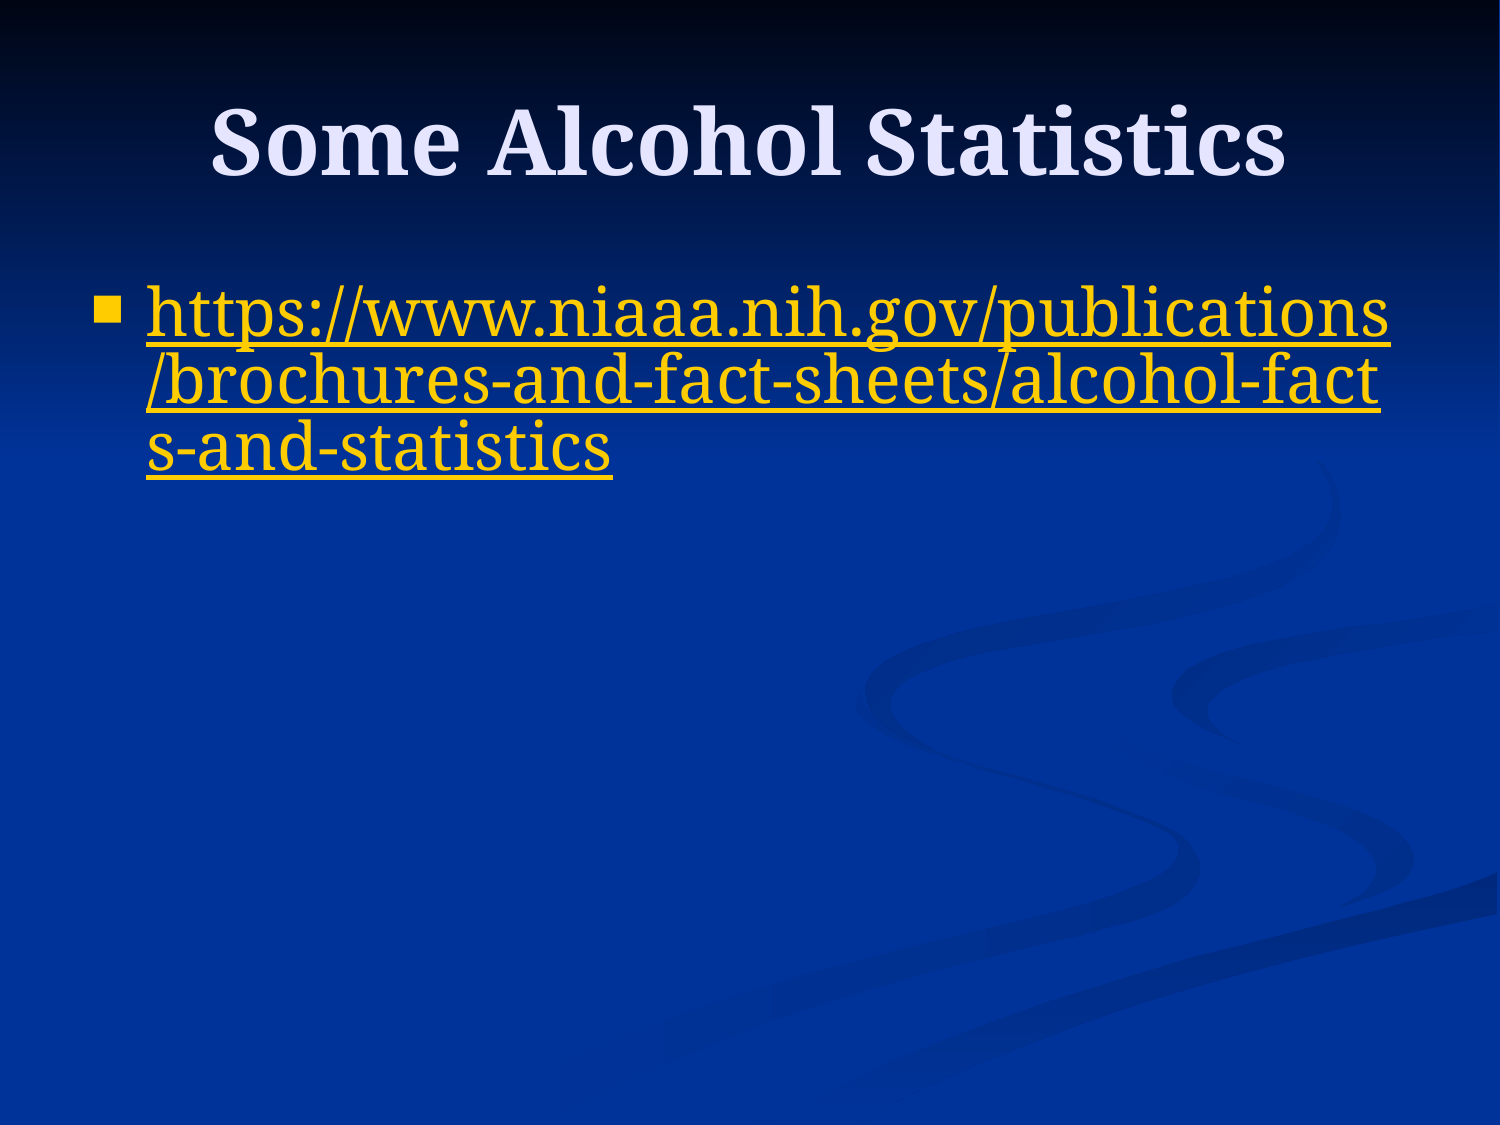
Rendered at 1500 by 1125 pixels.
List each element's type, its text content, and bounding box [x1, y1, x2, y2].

title Some Alcohol Statistics [74, 44, 1426, 233]
list https://www.niaaa.nih.gov/publications/brochures-and-fact-sheets/alcohol-facts-and-statistics [74, 262, 1426, 1006]
